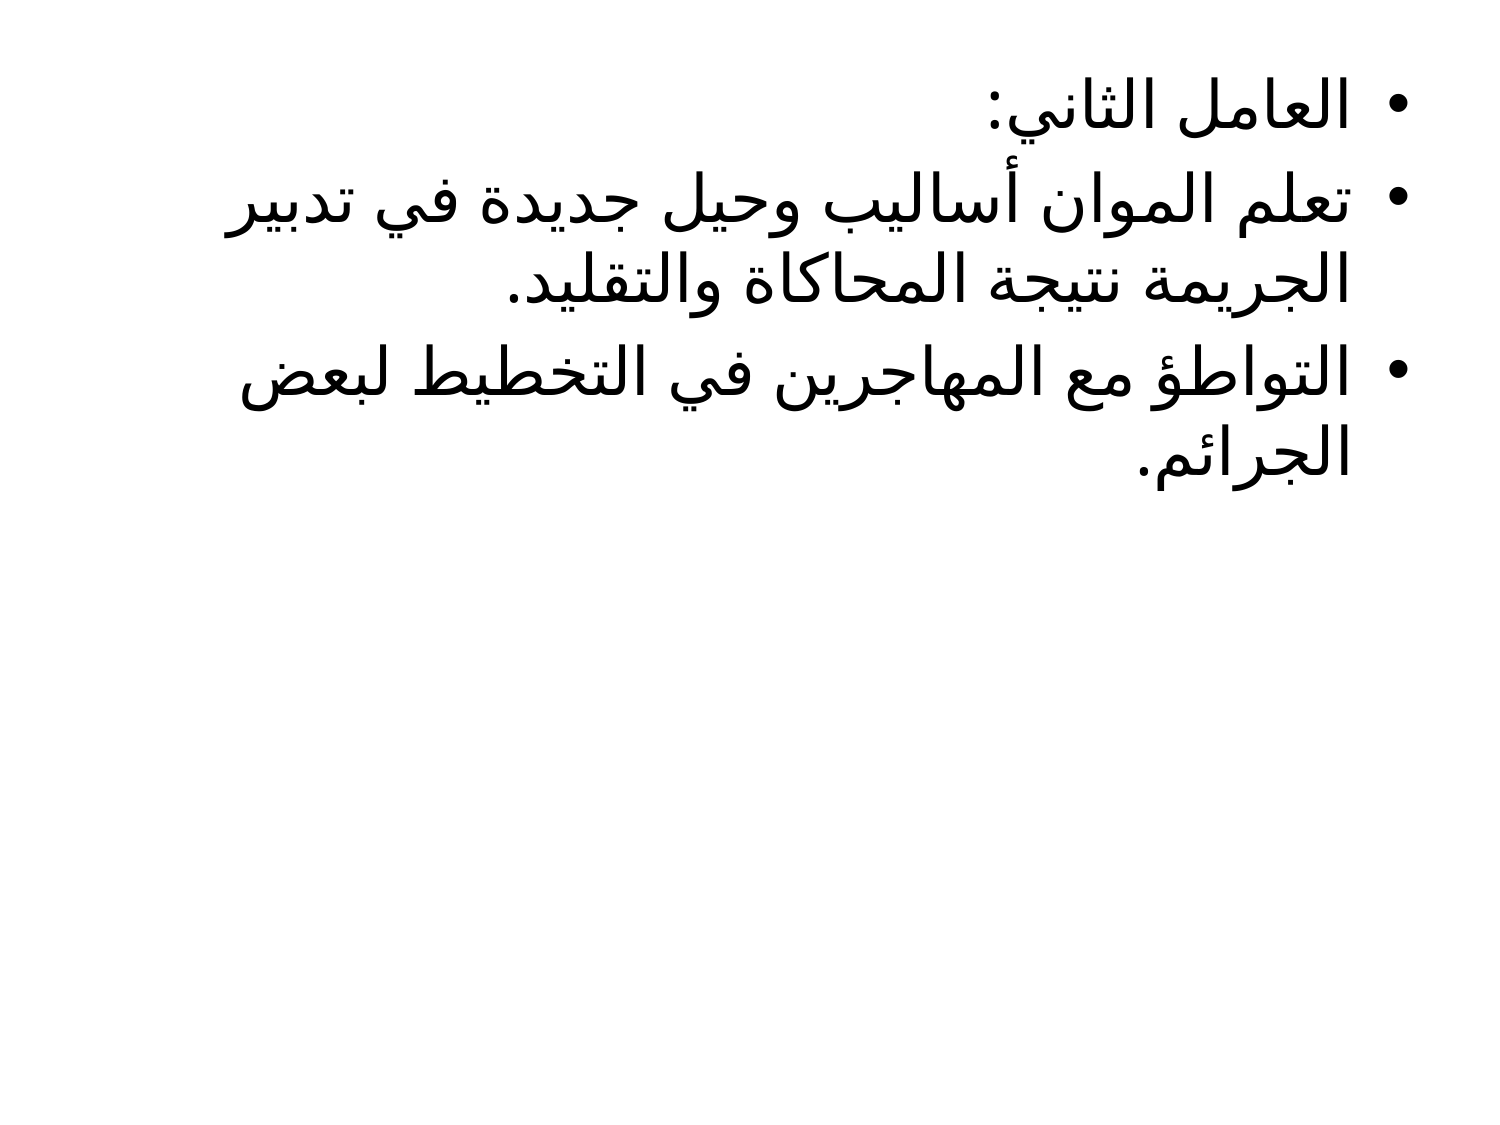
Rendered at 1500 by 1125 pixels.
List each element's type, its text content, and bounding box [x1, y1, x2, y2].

list العامل الثاني: تعلم الموان أساليب وحيل جديدة في تدبير الجريمة نتيجة المحاكاة والتقليد. التواطؤ مع المهاجرين في التخطيط لبعض الجرائم. [75, 54, 1425, 1005]
